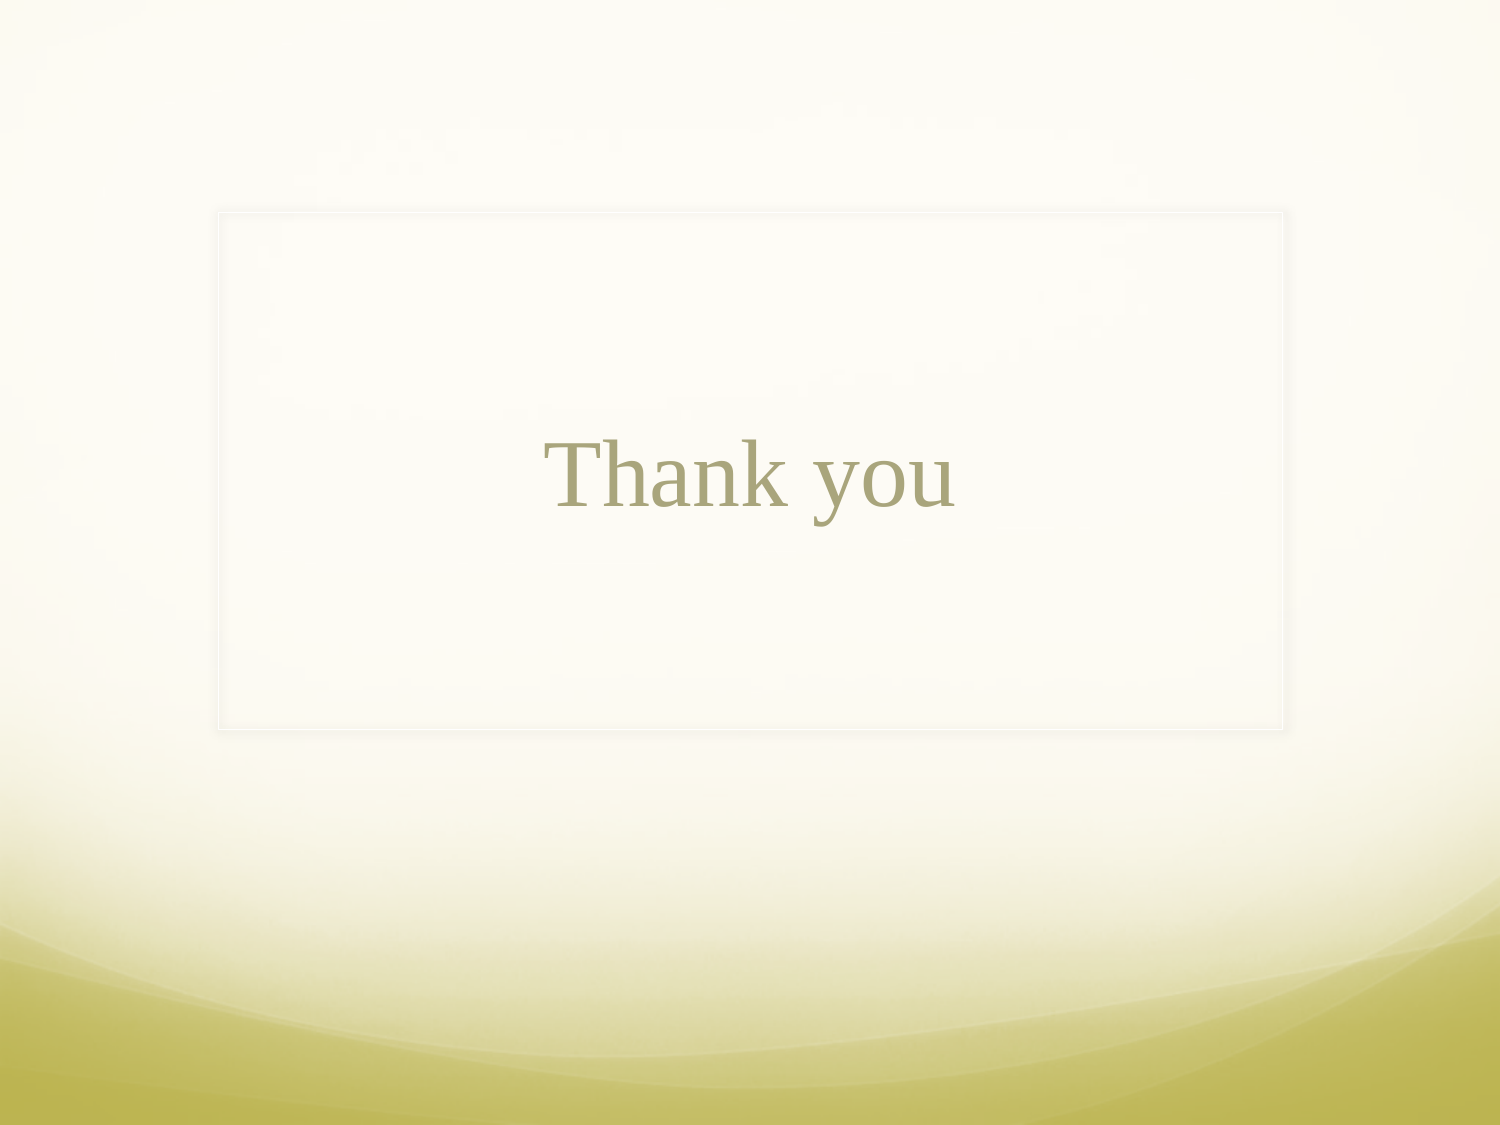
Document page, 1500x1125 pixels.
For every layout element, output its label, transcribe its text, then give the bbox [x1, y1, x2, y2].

title Thank you [216, 249, 1284, 534]
